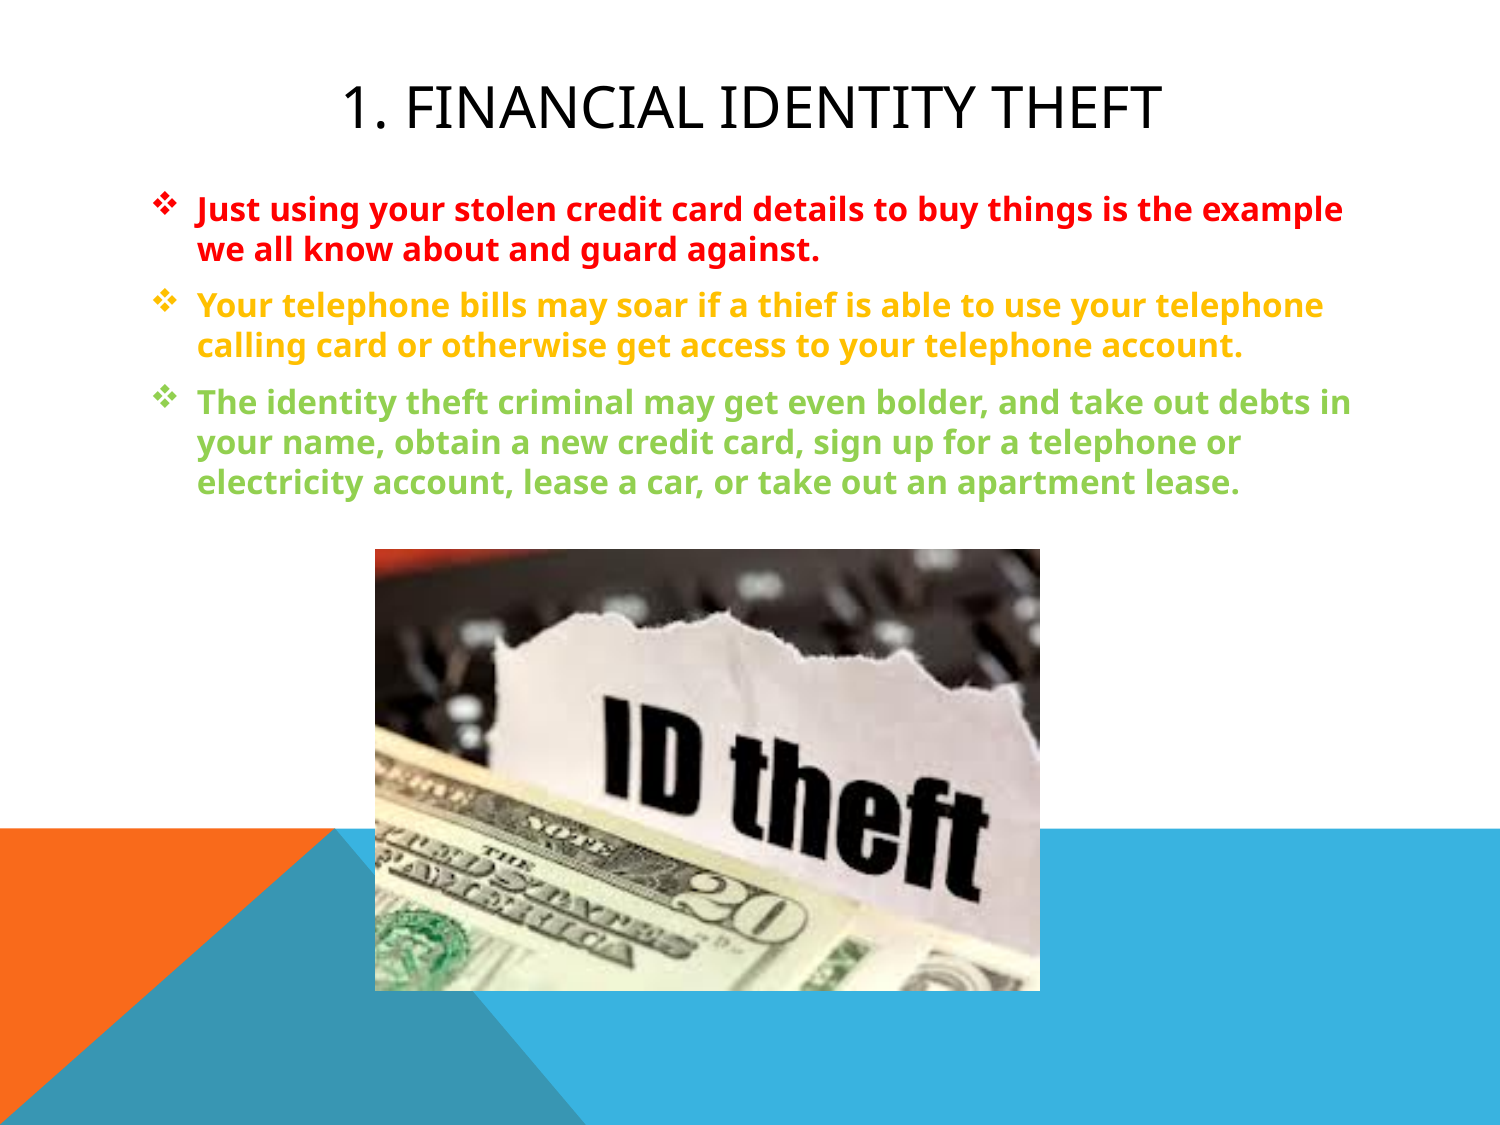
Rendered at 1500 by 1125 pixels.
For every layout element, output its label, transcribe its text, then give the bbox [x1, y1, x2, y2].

picture [374, 549, 1040, 991]
list Just using your stolen credit card details to buy things is the example we all know about and guard against. Your telephone bills may soar if a thief is able to use your telephone calling card or otherwise get access to your telephone account. The identity theft criminal may get even bolder, and take out debts in your name, obtain a new credit card, sign up for a telephone or electricity account, lease a car, or take out an apartment lease. [135, 180, 1369, 768]
title 1. Financial Identity theft [135, 60, 1369, 150]
